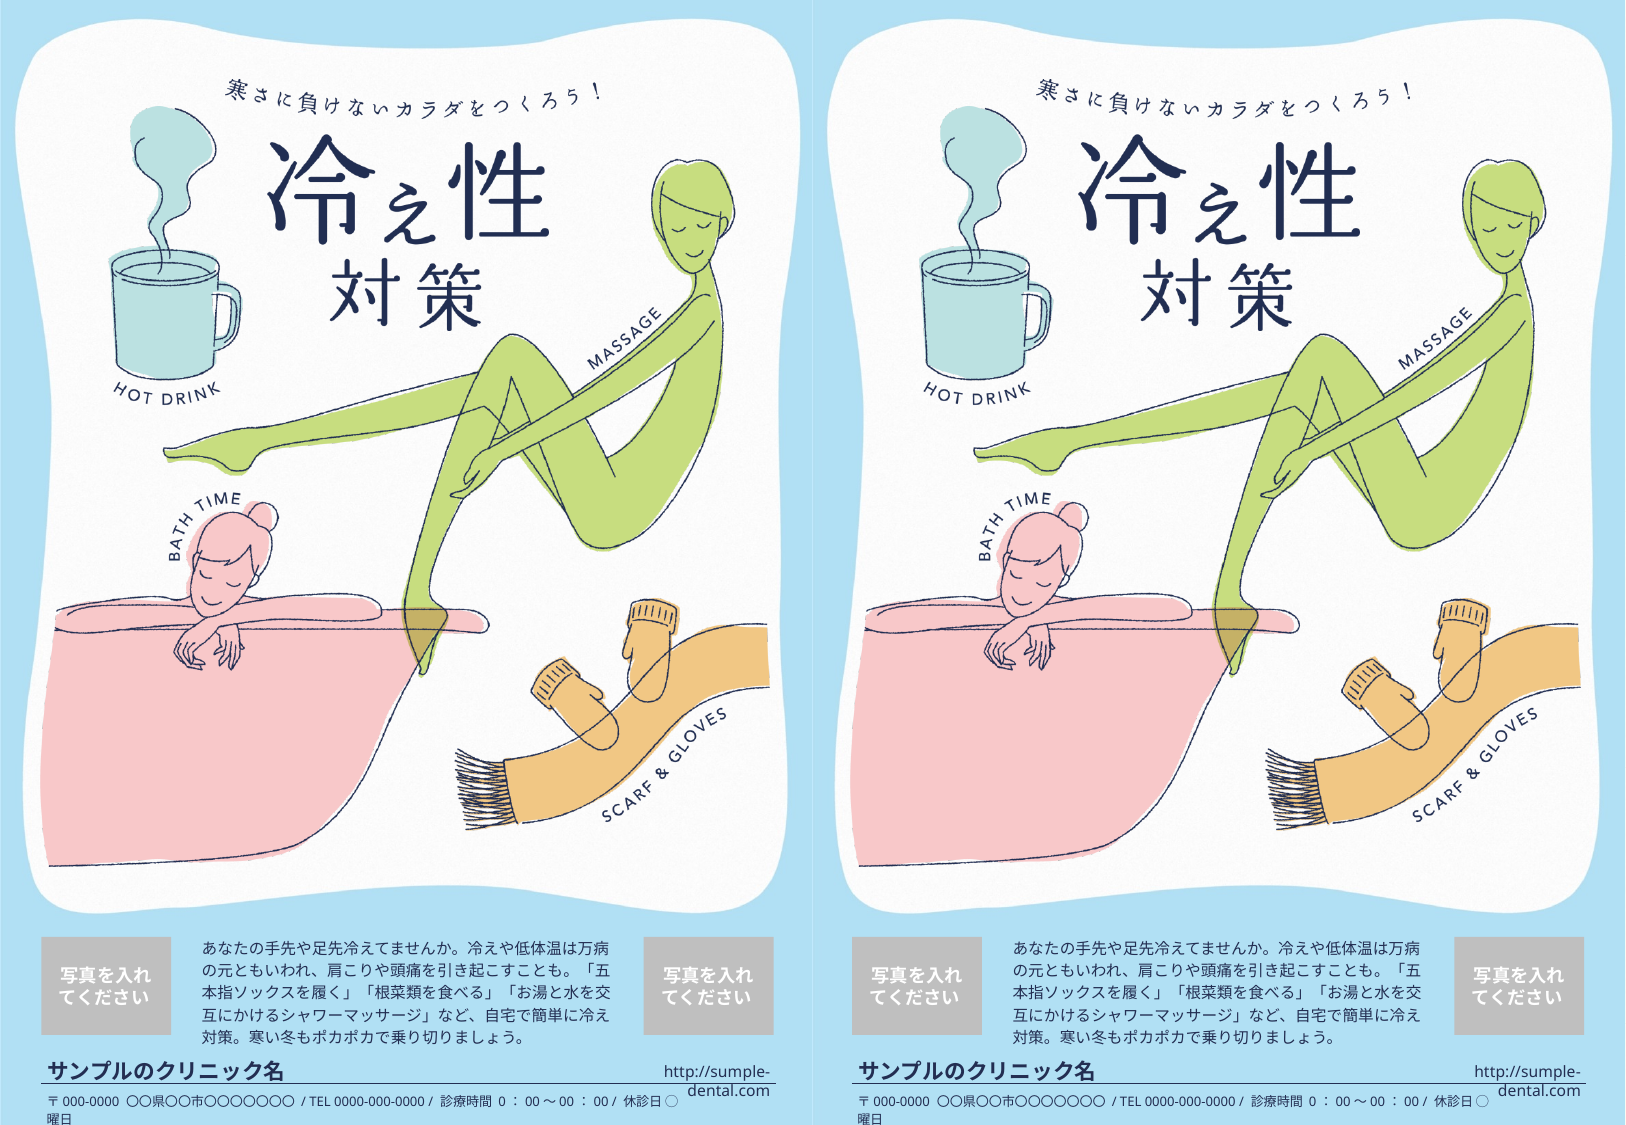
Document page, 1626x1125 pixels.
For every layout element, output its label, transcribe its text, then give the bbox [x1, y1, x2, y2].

text_box サンプルのクリニック名 [32, 1037, 329, 1083]
text_box 写真を入れてください [851, 936, 983, 1036]
text_box サンプルのクリニック名 [843, 1037, 1140, 1083]
text_box 〒000-0000 〇〇県〇〇市〇〇〇〇〇〇〇 / TEL 0000-000-0000 / 診療時間 0：00〜00：00 / 休診日 ◯曜日 [31, 1083, 701, 1125]
picture [0, 0, 1626, 1125]
text_box 写真を入れてください [40, 936, 172, 1036]
text_box あなたの手先や足先冷えてませんか。冷えや低体温は万病の元ともいわれ、肩こりや頭痛を引き起こすことも。「五本指ソックスを履く」「根菜類を食べる」「お湯と水を交互にかけるシャワーマッサージ」など、自宅で簡単に冷え対策。寒い冬もポカポカで乗り切りましょう。 [997, 927, 1441, 1054]
text_box http://sumple-dental.com [1377, 1055, 1596, 1107]
text_box あなたの手先や足先冷えてませんか。冷えや低体温は万病の元ともいわれ、肩こりや頭痛を引き起こすことも。「五本指ソックスを履く」「根菜類を食べる」「お湯と水を交互にかけるシャワーマッサージ」など、自宅で簡単に冷え対策。寒い冬もポカポカで乗り切りましょう。 [186, 927, 631, 1054]
text_box 〒000-0000 〇〇県〇〇市〇〇〇〇〇〇〇 / TEL 0000-000-0000 / 診療時間 0：00〜00：00 / 休診日 ◯曜日 [842, 1083, 1512, 1125]
text_box 写真を入れてください [1453, 936, 1585, 1036]
text_box http://sumple-dental.com [566, 1055, 785, 1107]
text_box 写真を入れてください [643, 936, 775, 1036]
